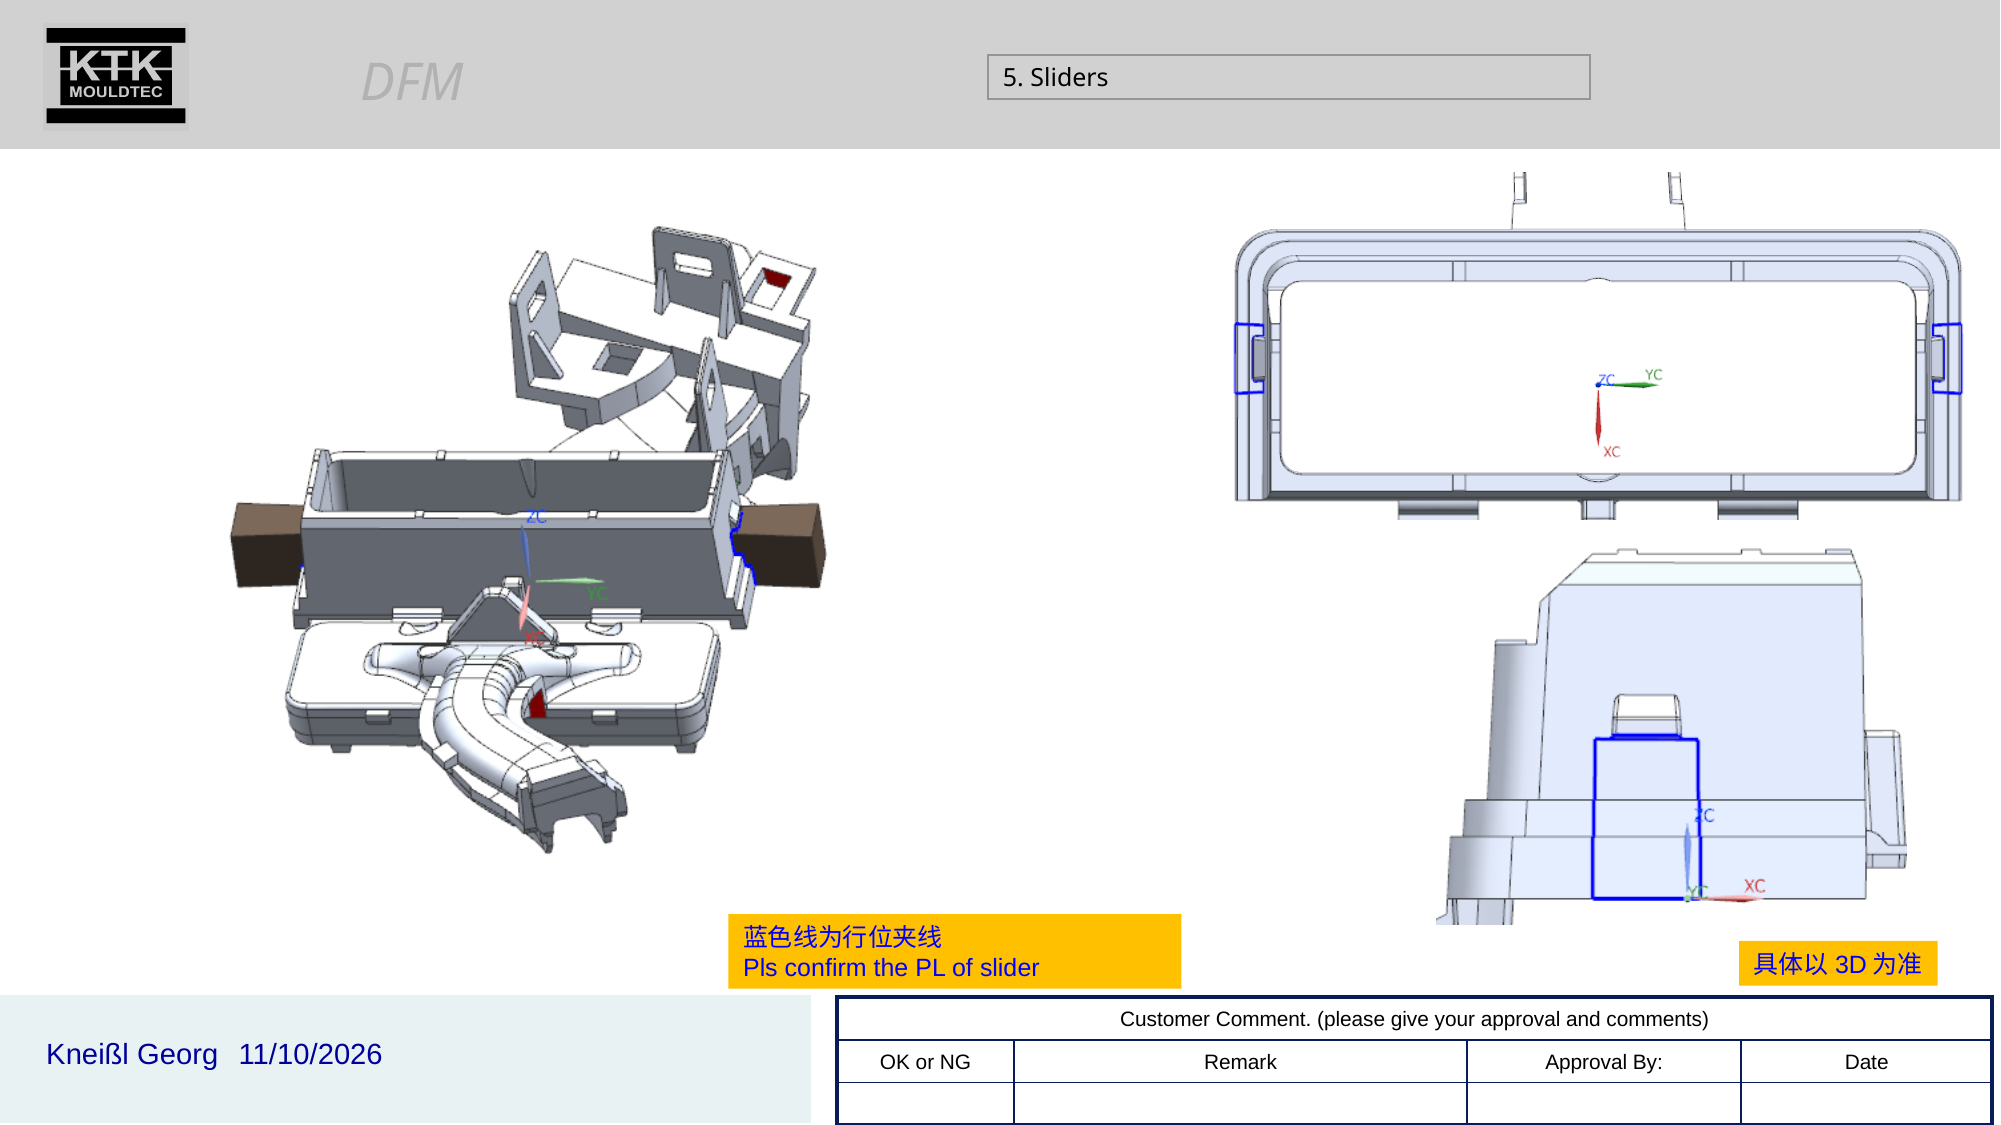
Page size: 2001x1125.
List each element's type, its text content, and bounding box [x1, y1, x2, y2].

picture [101, 184, 887, 899]
text_box 5. Sliders [988, 54, 1591, 100]
text_box 具体以3D为准 [1739, 940, 1938, 986]
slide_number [188, 1027, 433, 1106]
picture [1141, 172, 2000, 926]
text_box 蓝色线为行位夹线 Pls confirm the PL of slider [728, 914, 1182, 989]
